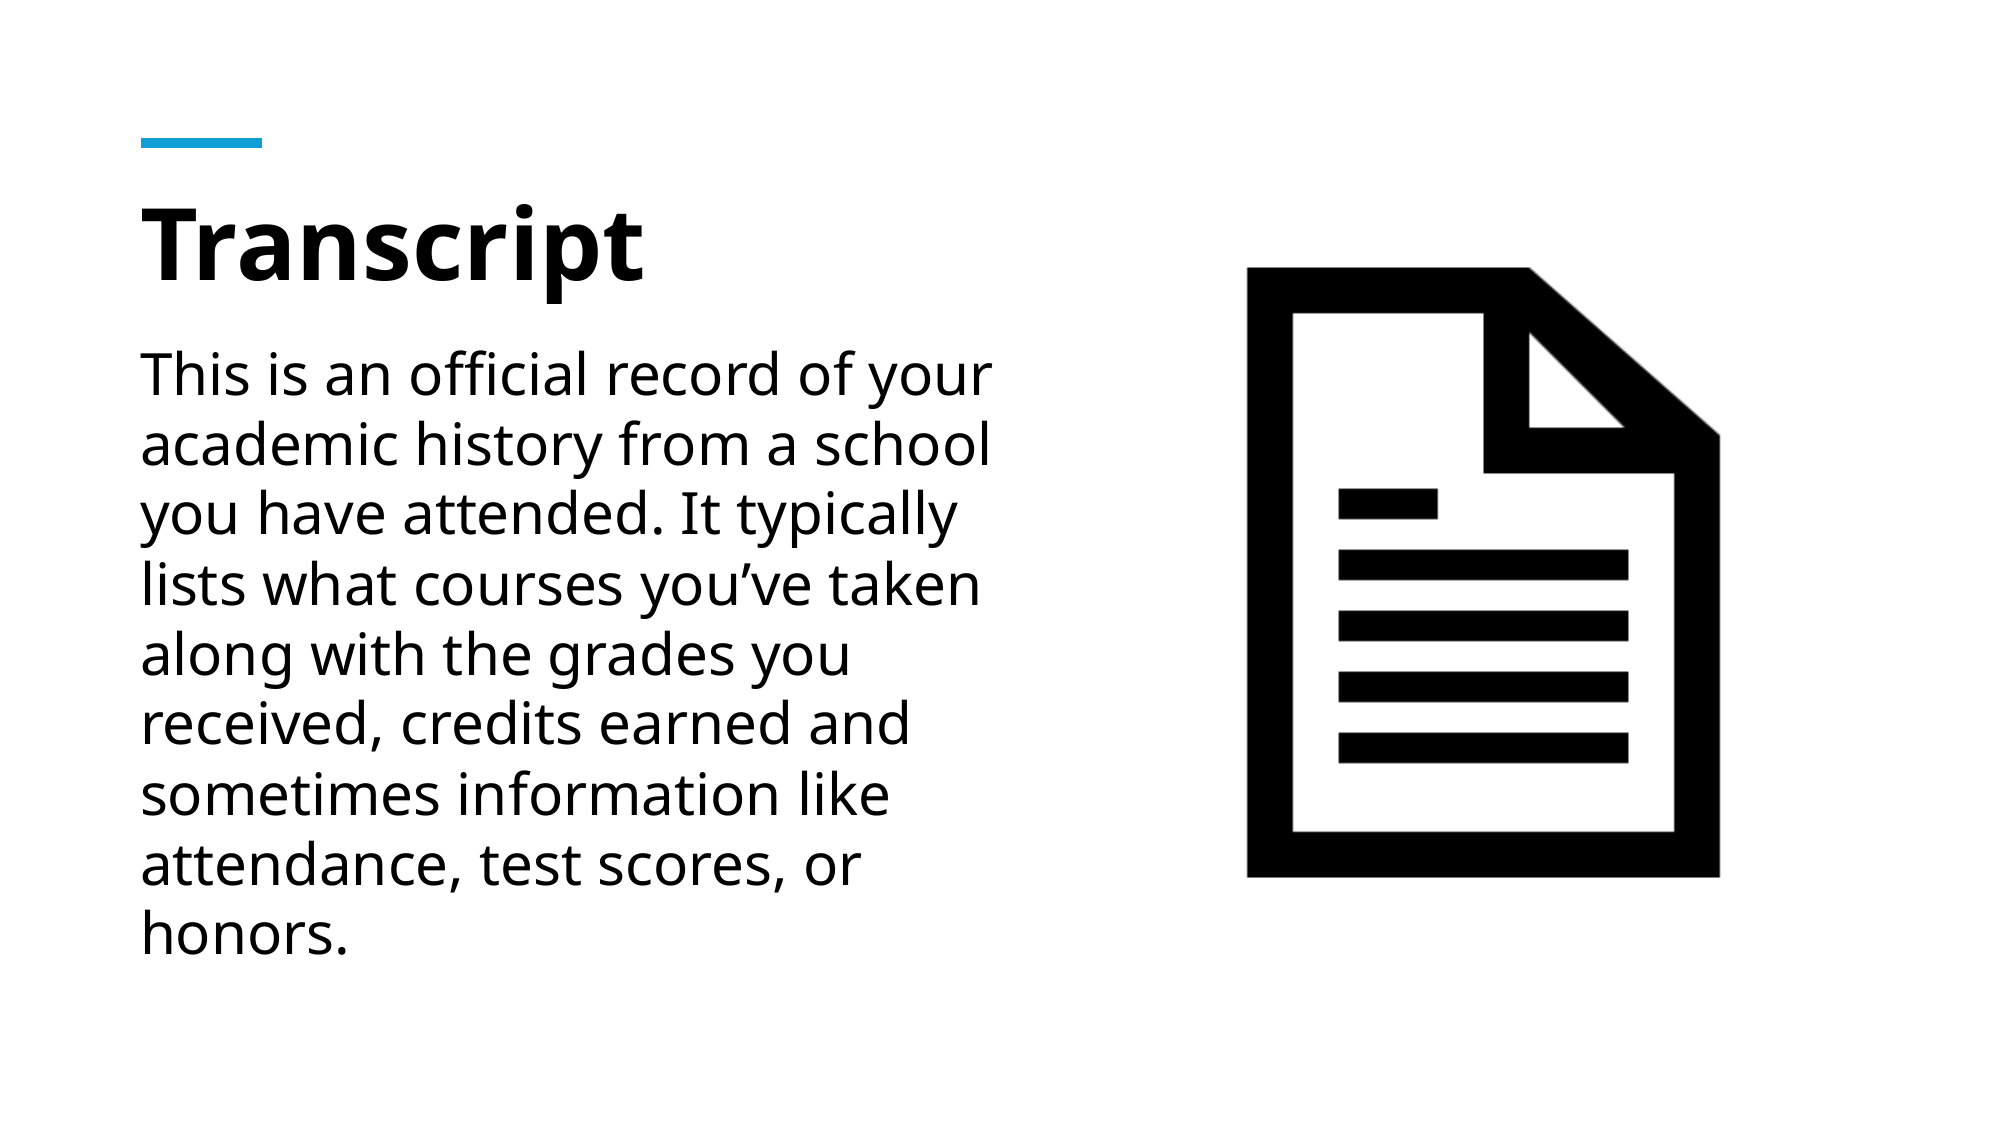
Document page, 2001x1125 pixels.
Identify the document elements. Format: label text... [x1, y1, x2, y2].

picture [1117, 206, 1850, 939]
title Transcript [124, 186, 1621, 330]
list This is an official record of your academic history from a school you have attended. It typically lists what courses you’ve taken along with the grades you received, credits earned and sometimes information like attendance, test scores, or honors. [124, 329, 1029, 1125]
